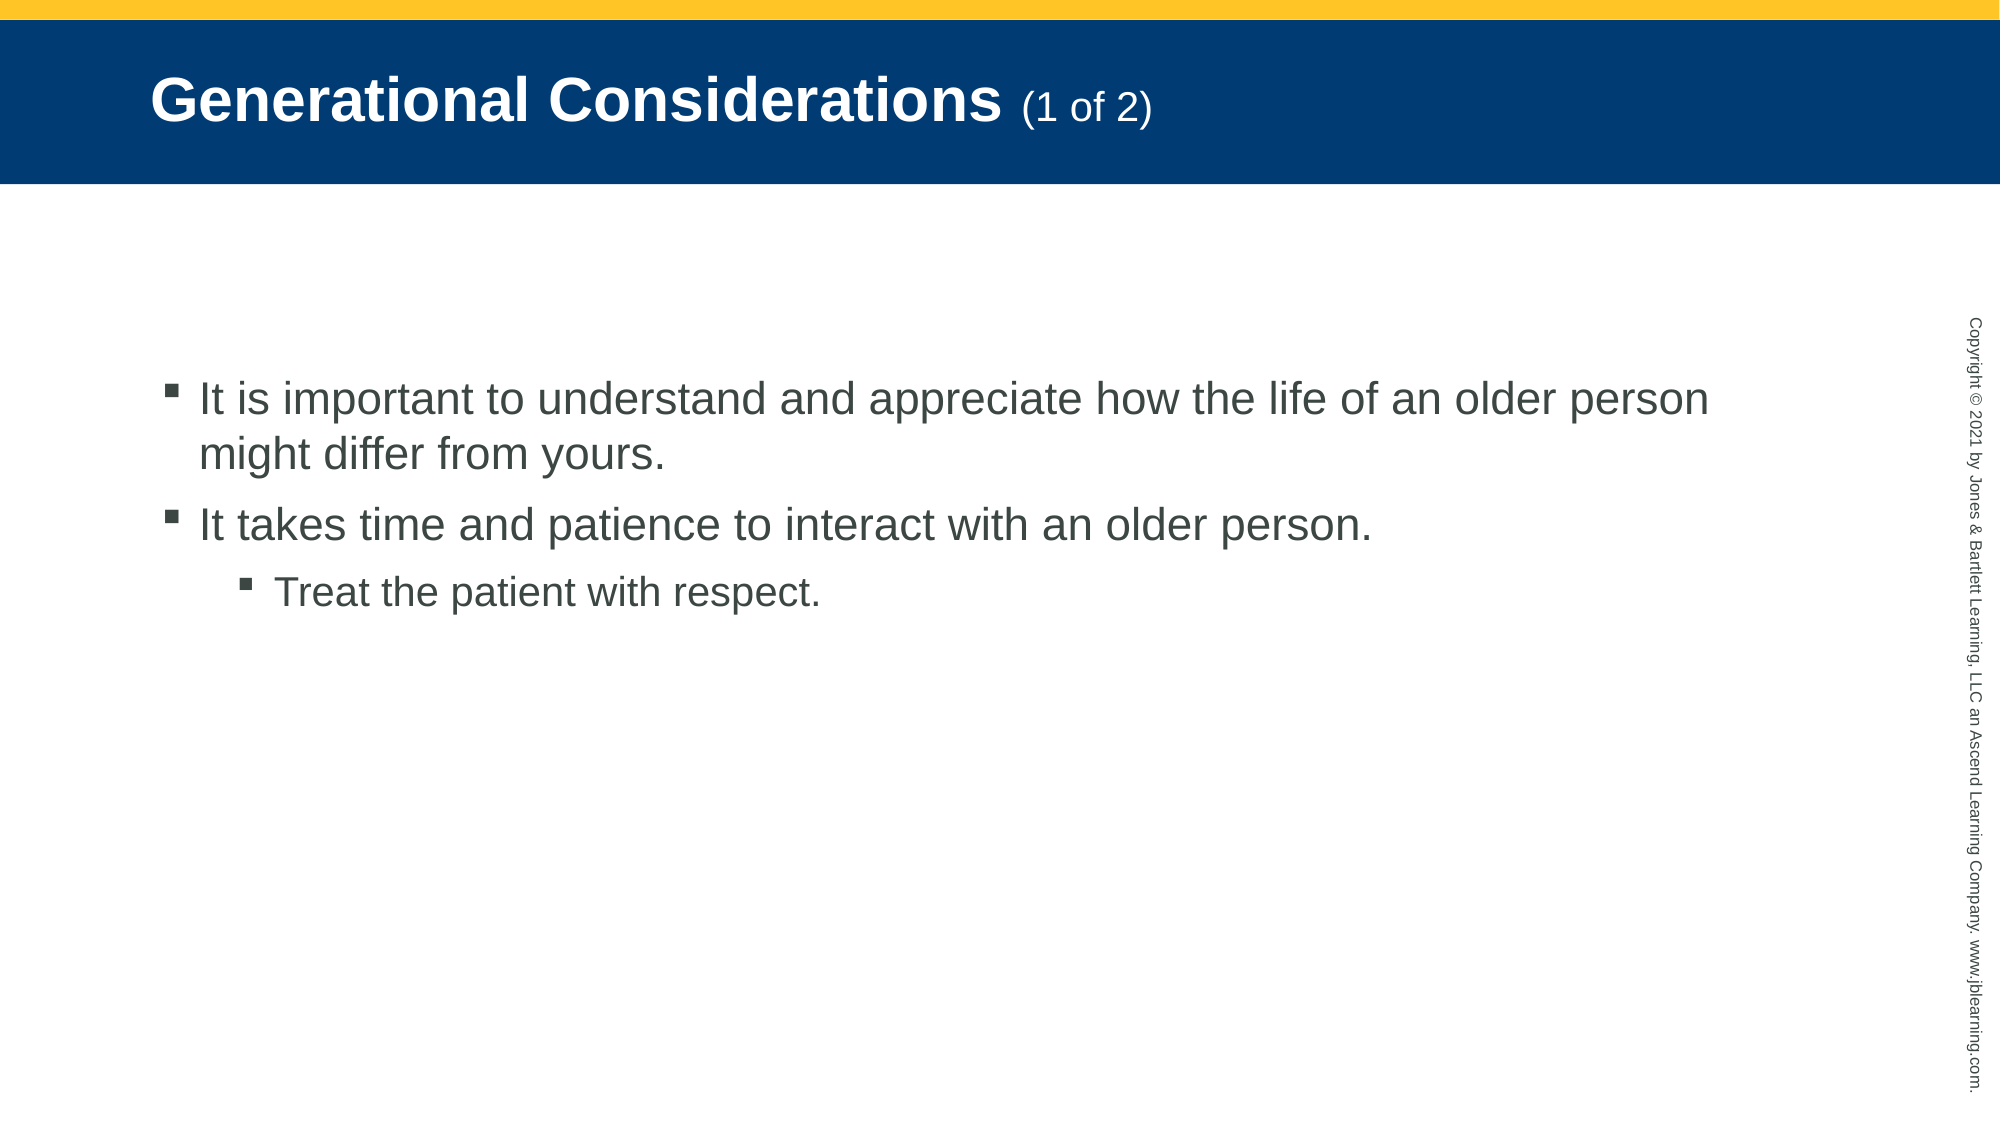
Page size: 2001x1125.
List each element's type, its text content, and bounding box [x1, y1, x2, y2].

title Generational Considerations (1 of 2) [0, 19, 2000, 185]
list It is important to understand and appreciate how the life of an older person might differ from yours. It takes time and patience to interact with an older person. Treat the patient with respect. [146, 361, 1859, 1016]
